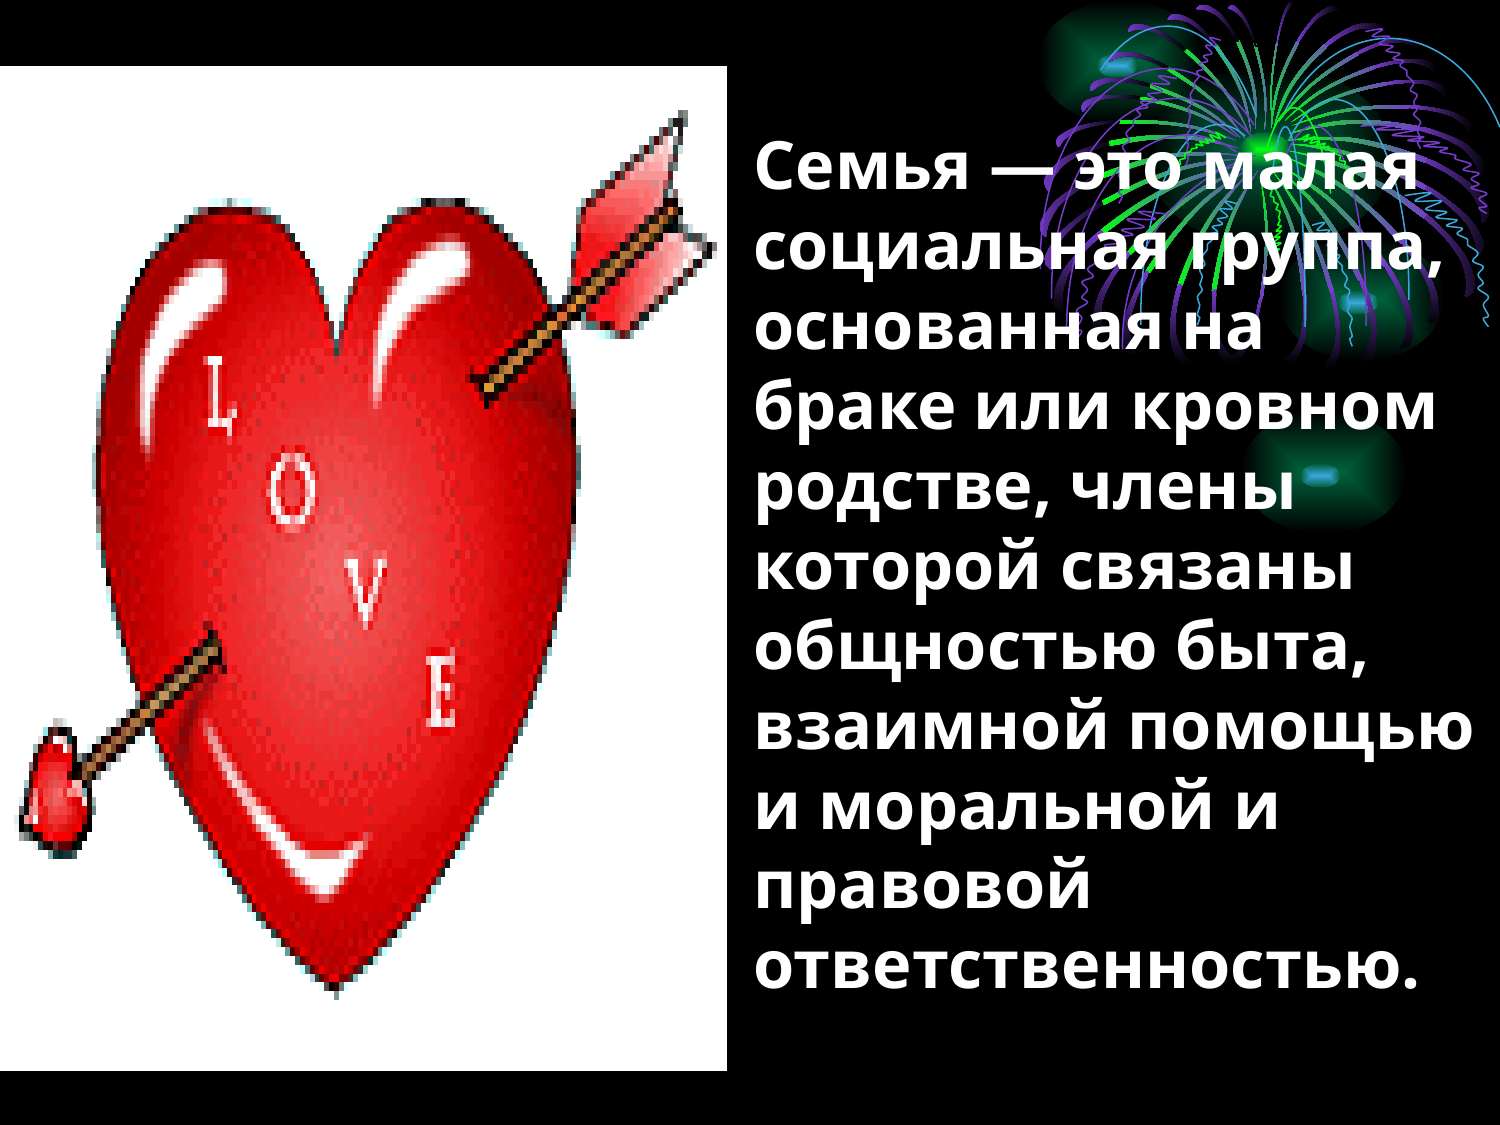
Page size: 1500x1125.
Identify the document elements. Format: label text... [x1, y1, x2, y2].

picture [0, 66, 727, 1071]
title Семья — это малая социальная группа, основанная на браке или кровном родстве, члены которой связаны общностью быта, взаимной помощью и моральной и правовой ответственностью. [738, 0, 1500, 1125]
